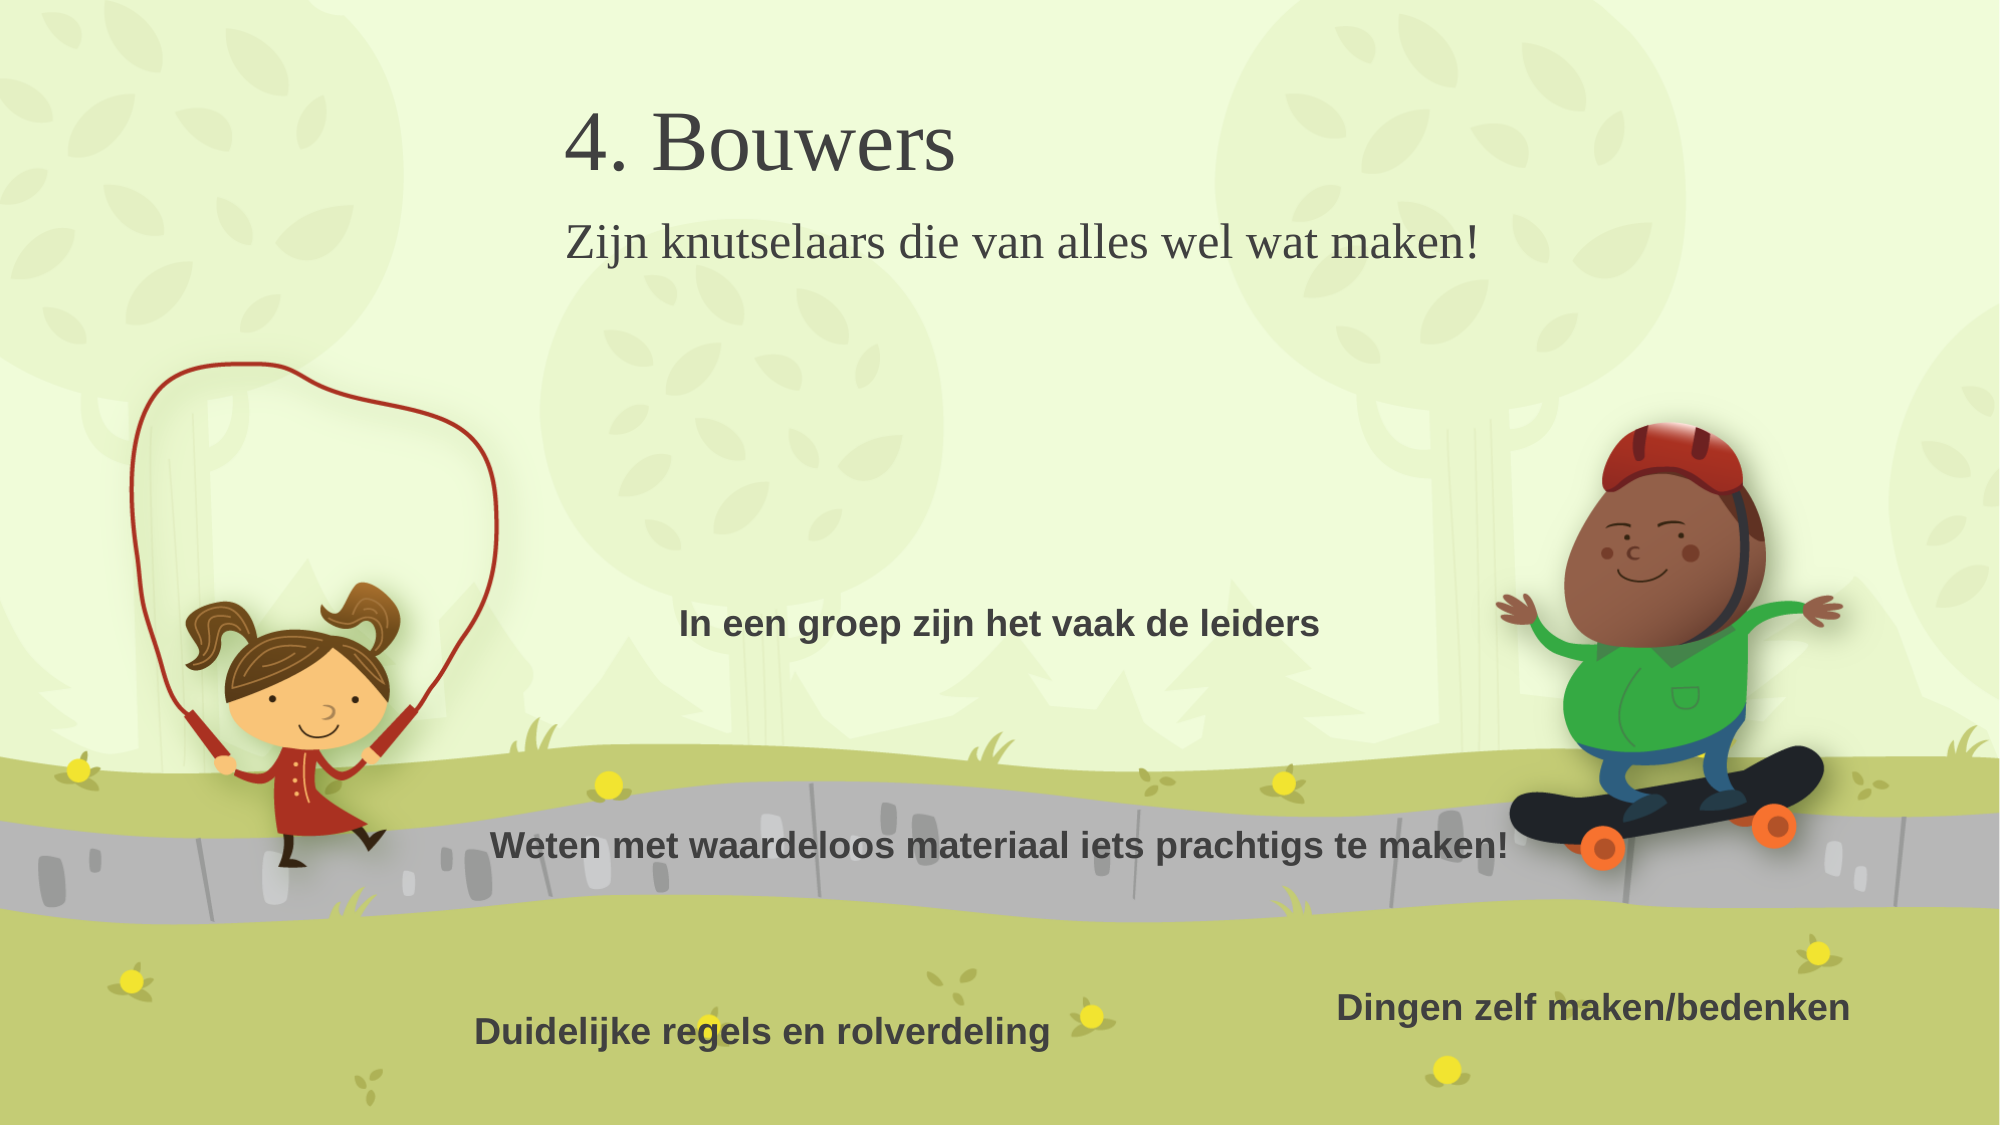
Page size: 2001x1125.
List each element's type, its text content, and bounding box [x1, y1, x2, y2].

picture [0, 0, 2000, 1125]
title 4. Bouwers [549, 87, 1750, 197]
text_box In een groep zijn het vaak de leiders [664, 591, 1336, 651]
text_box Dingen zelf maken/bedenken [1321, 975, 1867, 1036]
text_box Duidelijke regels en rolverdeling [459, 999, 1067, 1060]
text_box Weten met waardeloos materiaal iets prachtigs te maken! [475, 813, 1525, 874]
list Zijn knutselaars die van alles wel wat maken! [549, 208, 1508, 359]
